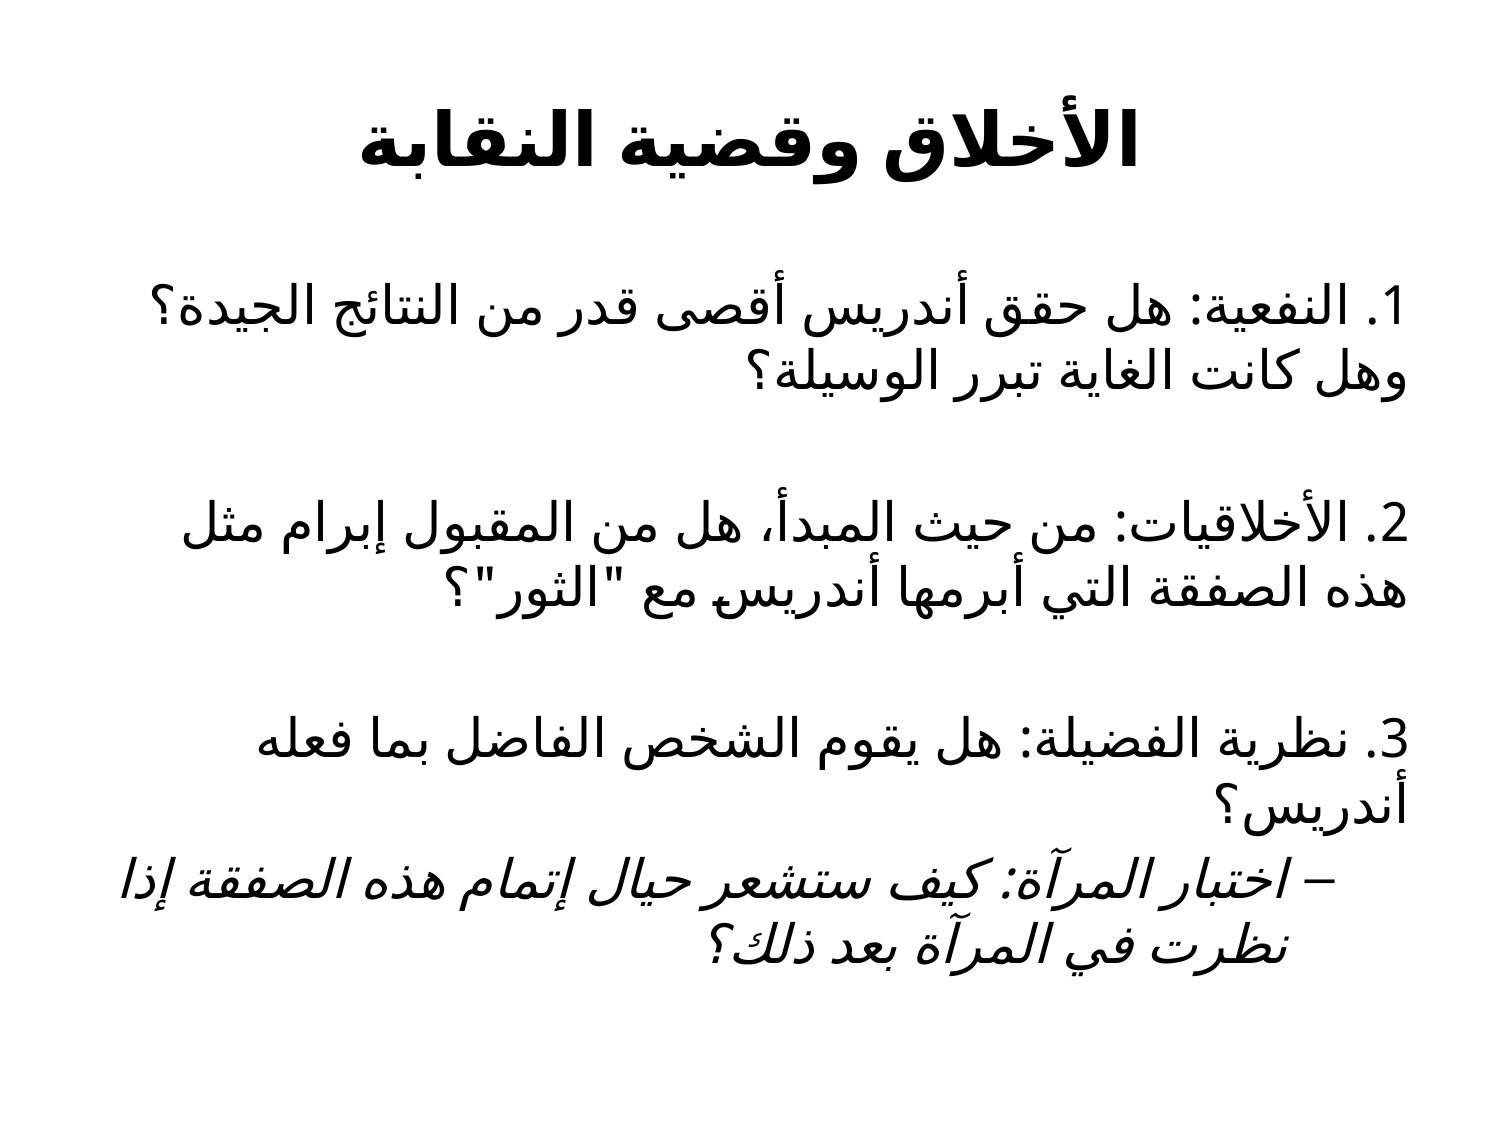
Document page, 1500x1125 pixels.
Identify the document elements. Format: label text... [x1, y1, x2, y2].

list 1. النفعية: هل حقق أندريس أقصى قدر من النتائج الجيدة؟ وهل كانت الغاية تبرر الوسيلة؟ 2. الأخلاقيات: من حيث المبدأ، هل من المقبول إبرام مثل هذه الصفقة التي أبرمها أندريس مع "الثور"؟ 3. نظرية الفضيلة: هل يقوم الشخص الفاضل بما فعله أندريس؟ اختبار المرآة: كيف ستشعر حيال إتمام هذه الصفقة إذا نظرت في المرآة بعد ذلك؟ [75, 262, 1425, 1005]
title الأخلاق وقضية النقابة [75, 42, 1425, 231]
